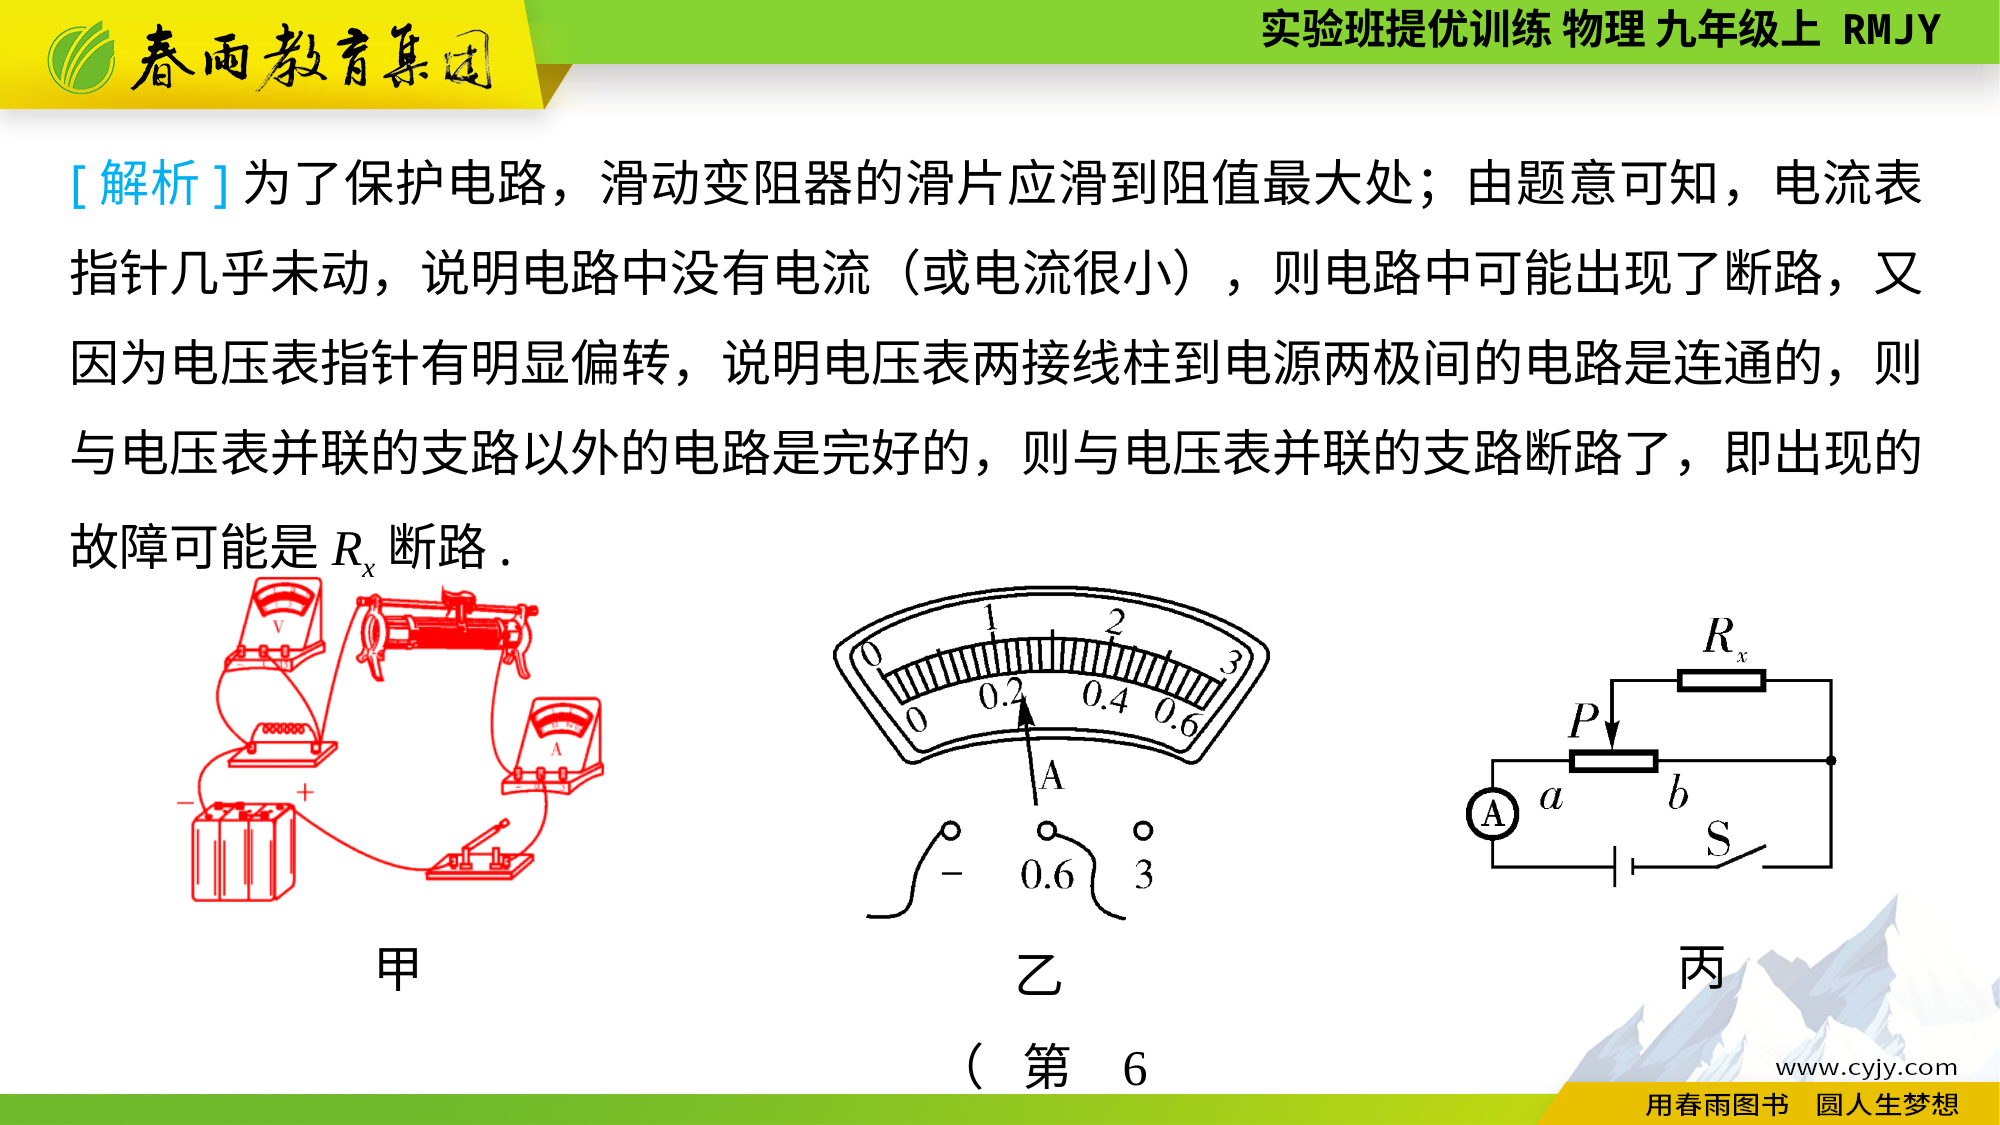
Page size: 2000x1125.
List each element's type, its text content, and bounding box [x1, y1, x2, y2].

text_box 乙 [999, 946, 1080, 997]
text_box （第6题） [919, 997, 1175, 1103]
picture [0, 0, 2000, 1125]
text_box 丙 [1662, 909, 1743, 1003]
list [解析]为了保护电路，滑动变阻器的滑片应滑到阻值最大处；由题意可知，电流表指针几乎未动，说明电路中没有电流（或电流很小），则电路中可能出现了断路，又因为电压表指针有明显偏转，说明电压表两接线柱到电源两极间的电路是连通的，则与电压表并联的支路以外的电路是完好的，则与电压表并联的支路断路了，即出现的故障可能是Rx断路. [54, 113, 1939, 572]
text_box 甲 [359, 913, 440, 1006]
